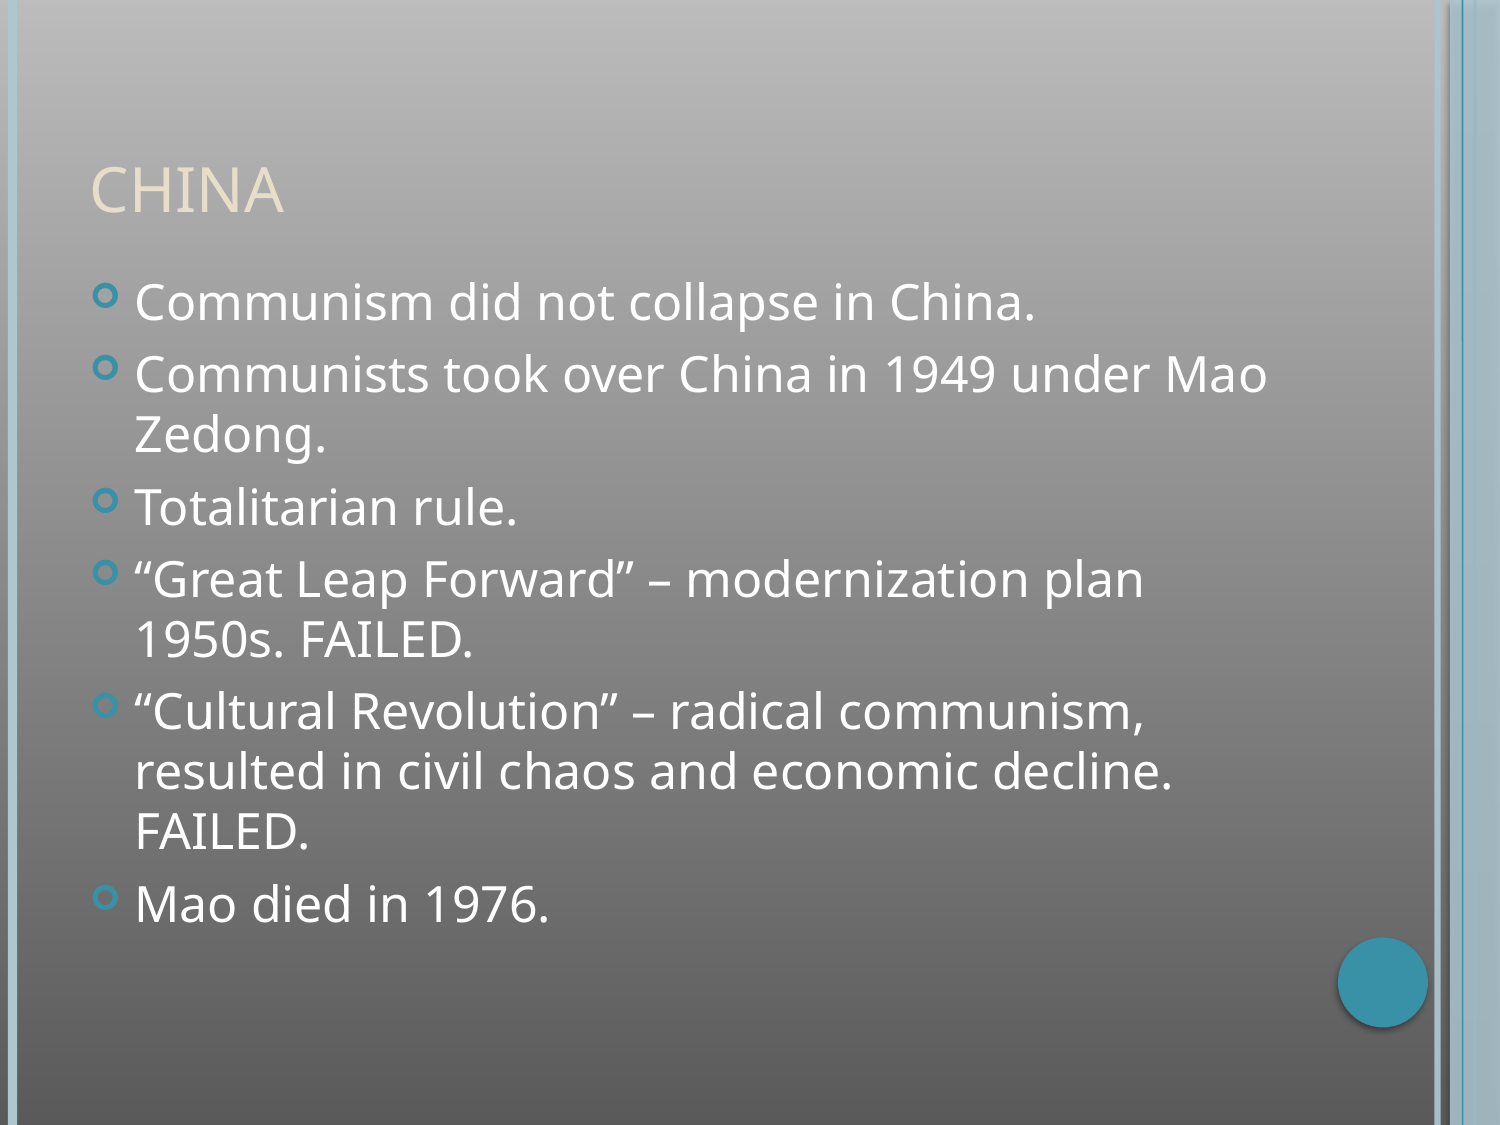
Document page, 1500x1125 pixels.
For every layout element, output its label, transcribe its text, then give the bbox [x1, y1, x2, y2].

list Communism did not collapse in China. Communists took over China in 1949 under Mao Zedong. Totalitarian rule. “Great Leap Forward” – modernization plan 1950s. FAILED. “Cultural Revolution” – radical communism, resulted in civil chaos and economic decline. FAILED. Mao died in 1976. [75, 262, 1300, 1062]
title China [75, 45, 1300, 233]
